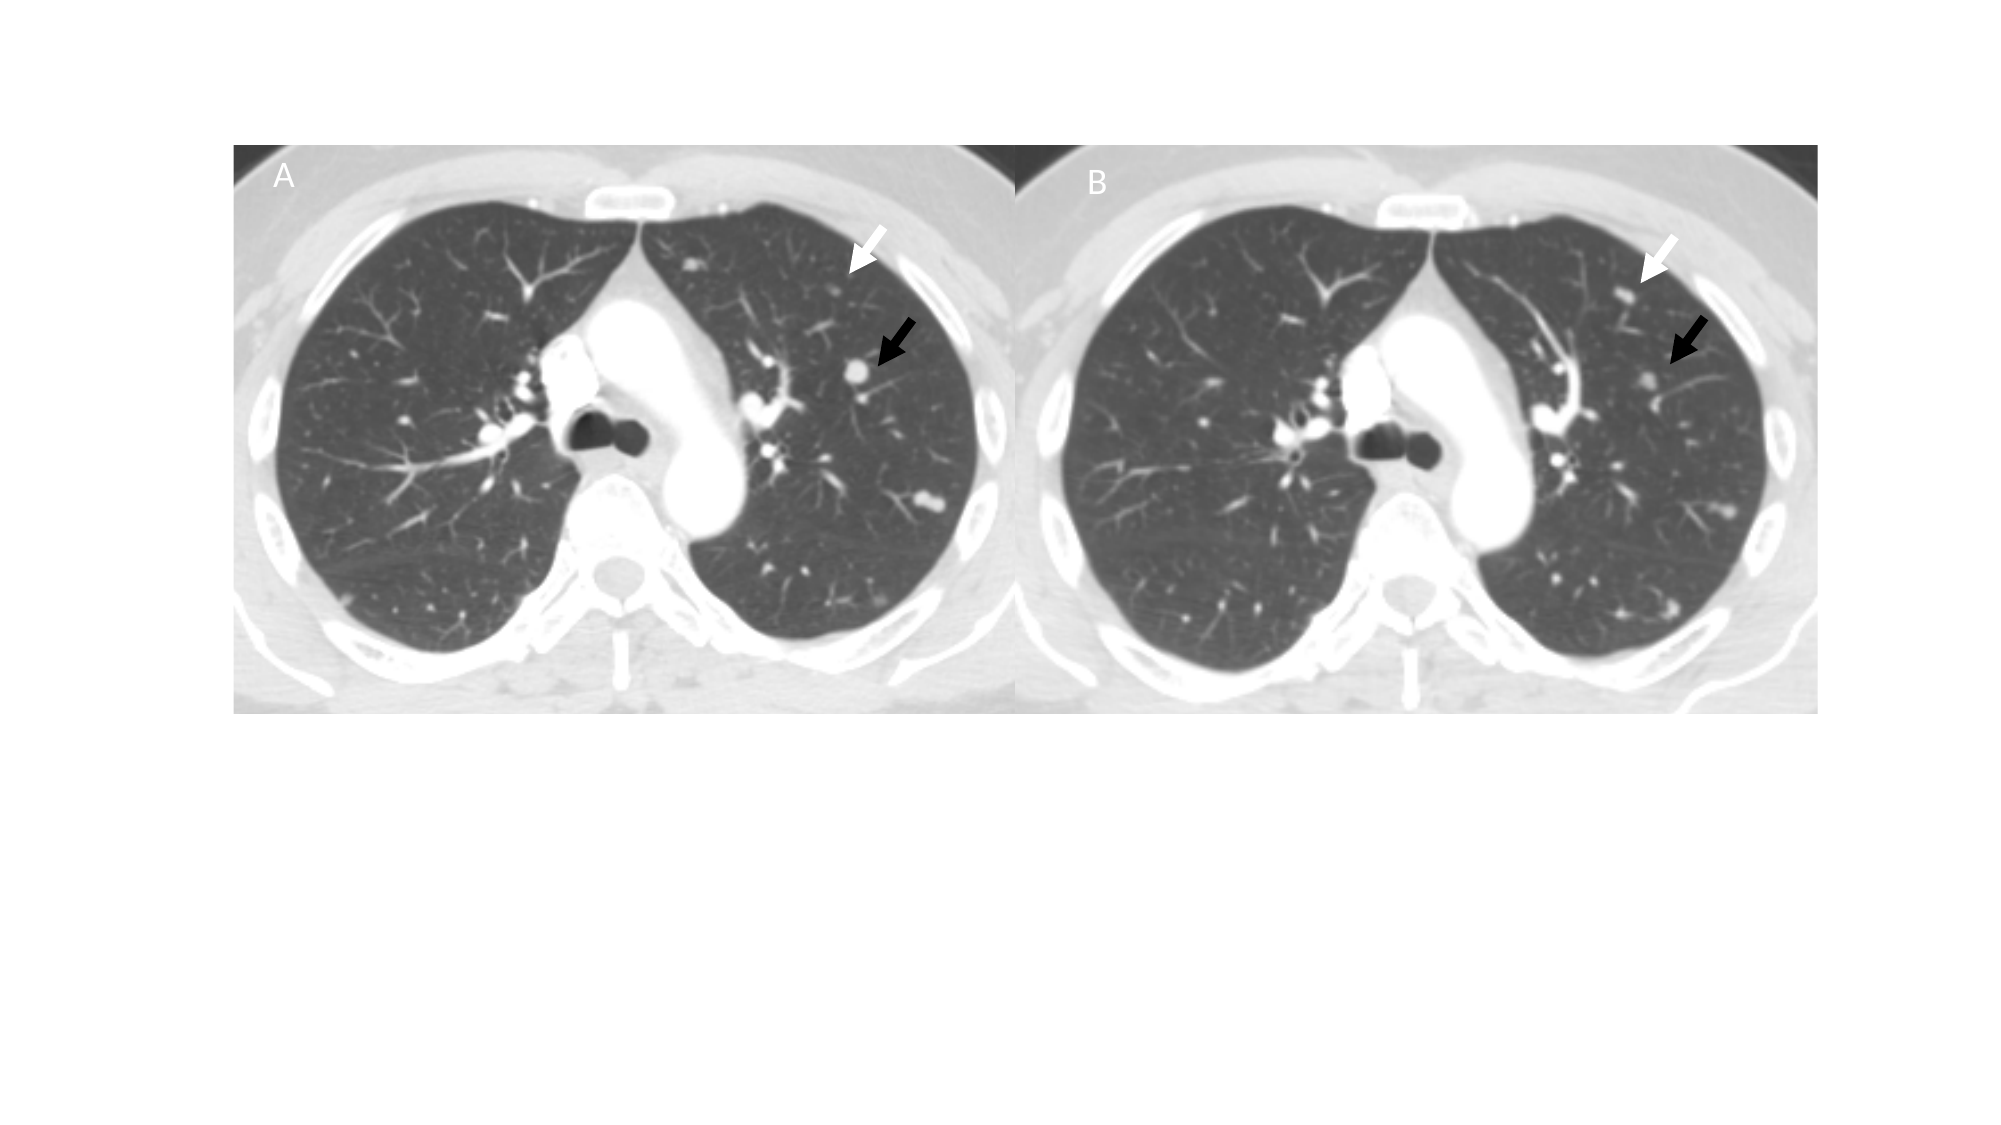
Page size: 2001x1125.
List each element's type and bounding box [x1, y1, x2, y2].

text_box [877, 319, 913, 367]
picture [233, 145, 1818, 714]
text_box [1640, 236, 1675, 284]
text_box [849, 227, 884, 274]
text_box [1670, 317, 1705, 365]
